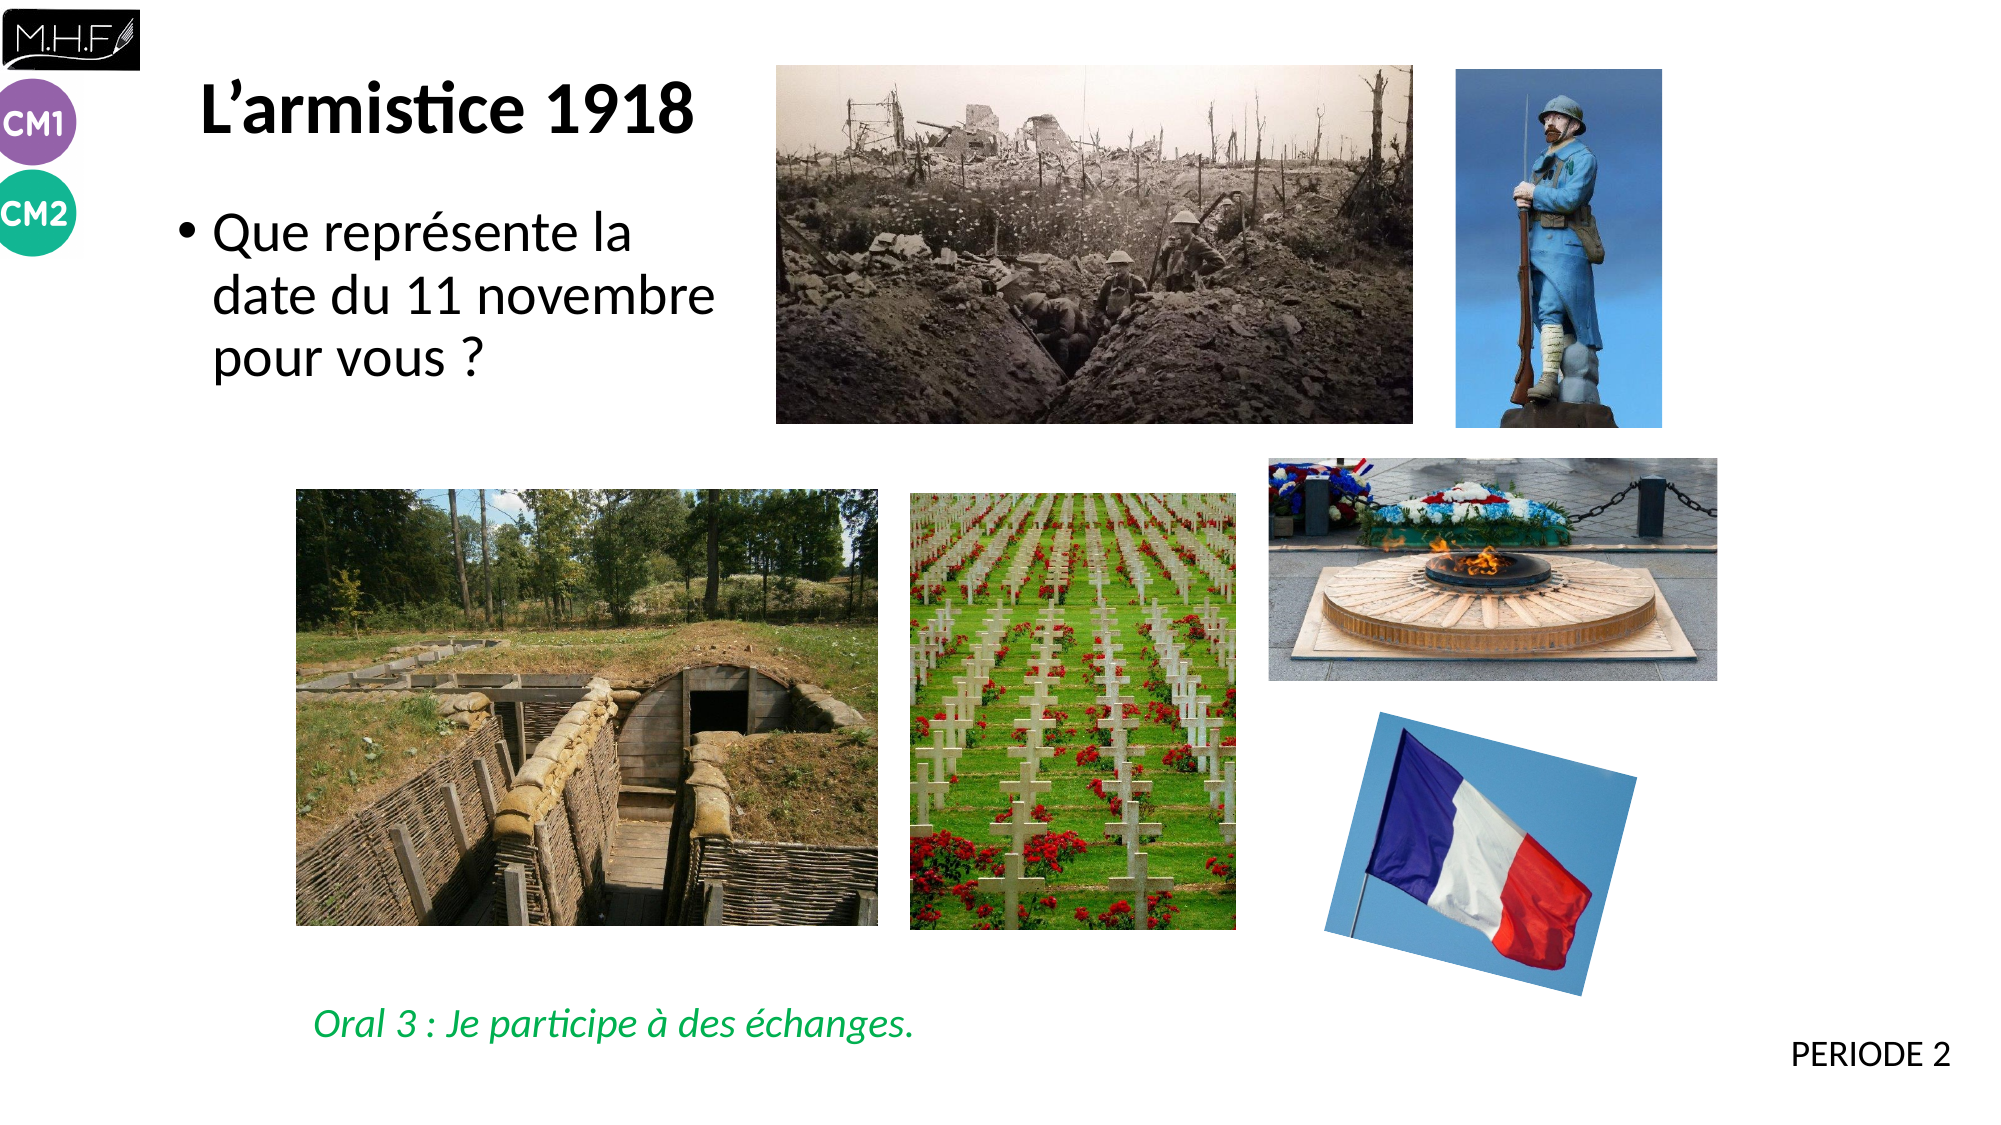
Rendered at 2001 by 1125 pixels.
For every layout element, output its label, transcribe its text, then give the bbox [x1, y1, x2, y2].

picture [776, 65, 1413, 424]
text_box Que représente la date du 11 novembre pour vous ? [162, 193, 744, 459]
title L’armistice 1918 [185, 50, 767, 167]
picture [296, 489, 878, 926]
text_box PERIODE 2 [1362, 1021, 1967, 1082]
picture [910, 493, 1236, 930]
picture [1324, 711, 1638, 997]
picture [1455, 69, 1663, 428]
picture [0, 7, 140, 259]
picture [1268, 458, 1718, 681]
text_box Oral 3 : Je participe à des échanges. [298, 987, 1176, 1083]
